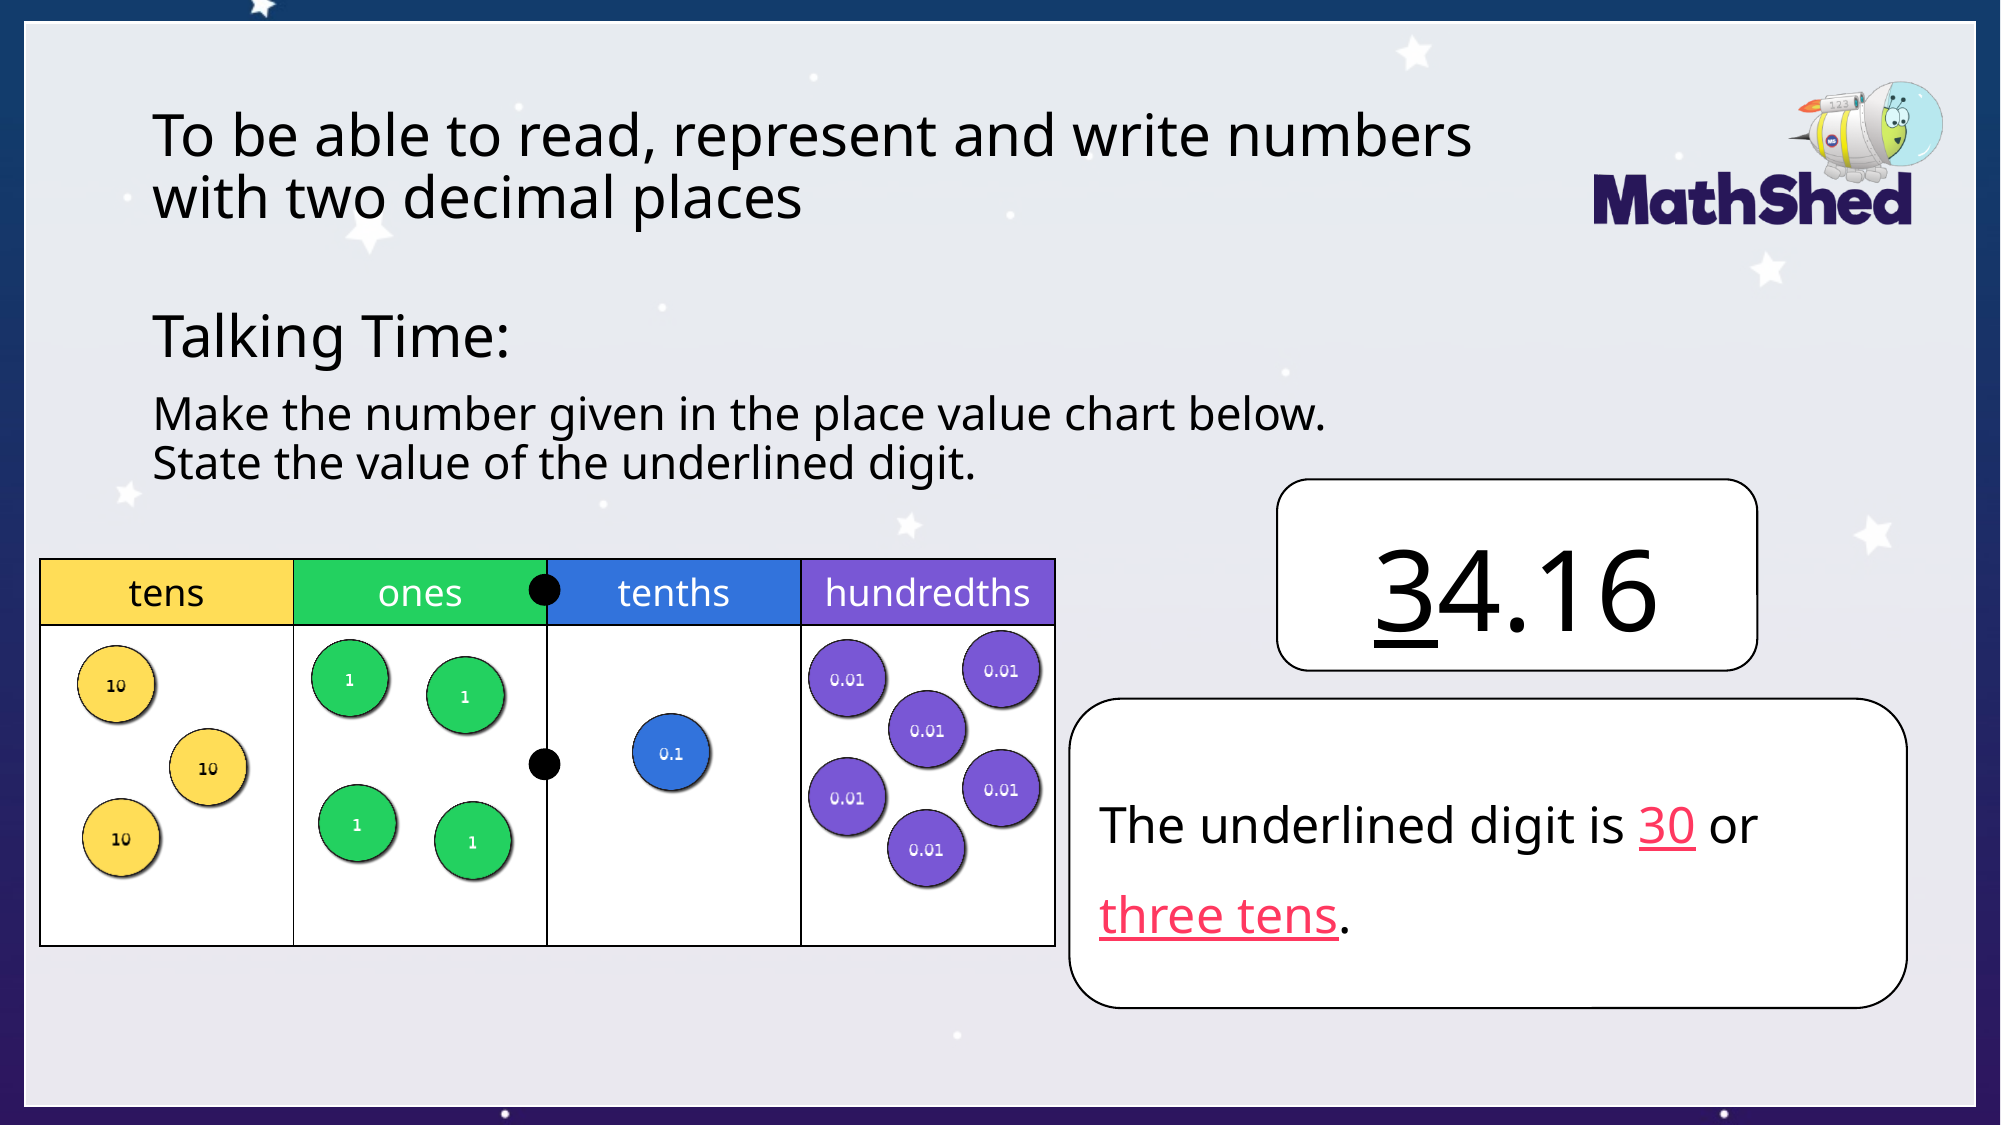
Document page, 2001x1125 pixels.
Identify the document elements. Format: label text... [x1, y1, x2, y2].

table_header ones [294, 560, 546, 624]
table_cell [548, 626, 800, 945]
text_box 34.16 [1276, 478, 1759, 672]
picture [0, 0, 2001, 1125]
table_header hundredths [802, 560, 1054, 624]
table_header tens [41, 560, 293, 624]
table_cell [294, 626, 546, 945]
title To be able to read, represent and write numbers with two decimal places [137, 59, 1578, 278]
table_cell [802, 626, 1054, 945]
list Talking Time: Make the number given in the place value chart below. State the value of the underlined digit. [137, 299, 1863, 1014]
text_box [528, 573, 561, 606]
table_header tenths [548, 560, 800, 624]
text_box [528, 748, 561, 781]
table_cell [41, 626, 293, 945]
text_box The underlined digit is 30 or three tens. [1068, 697, 1908, 1010]
